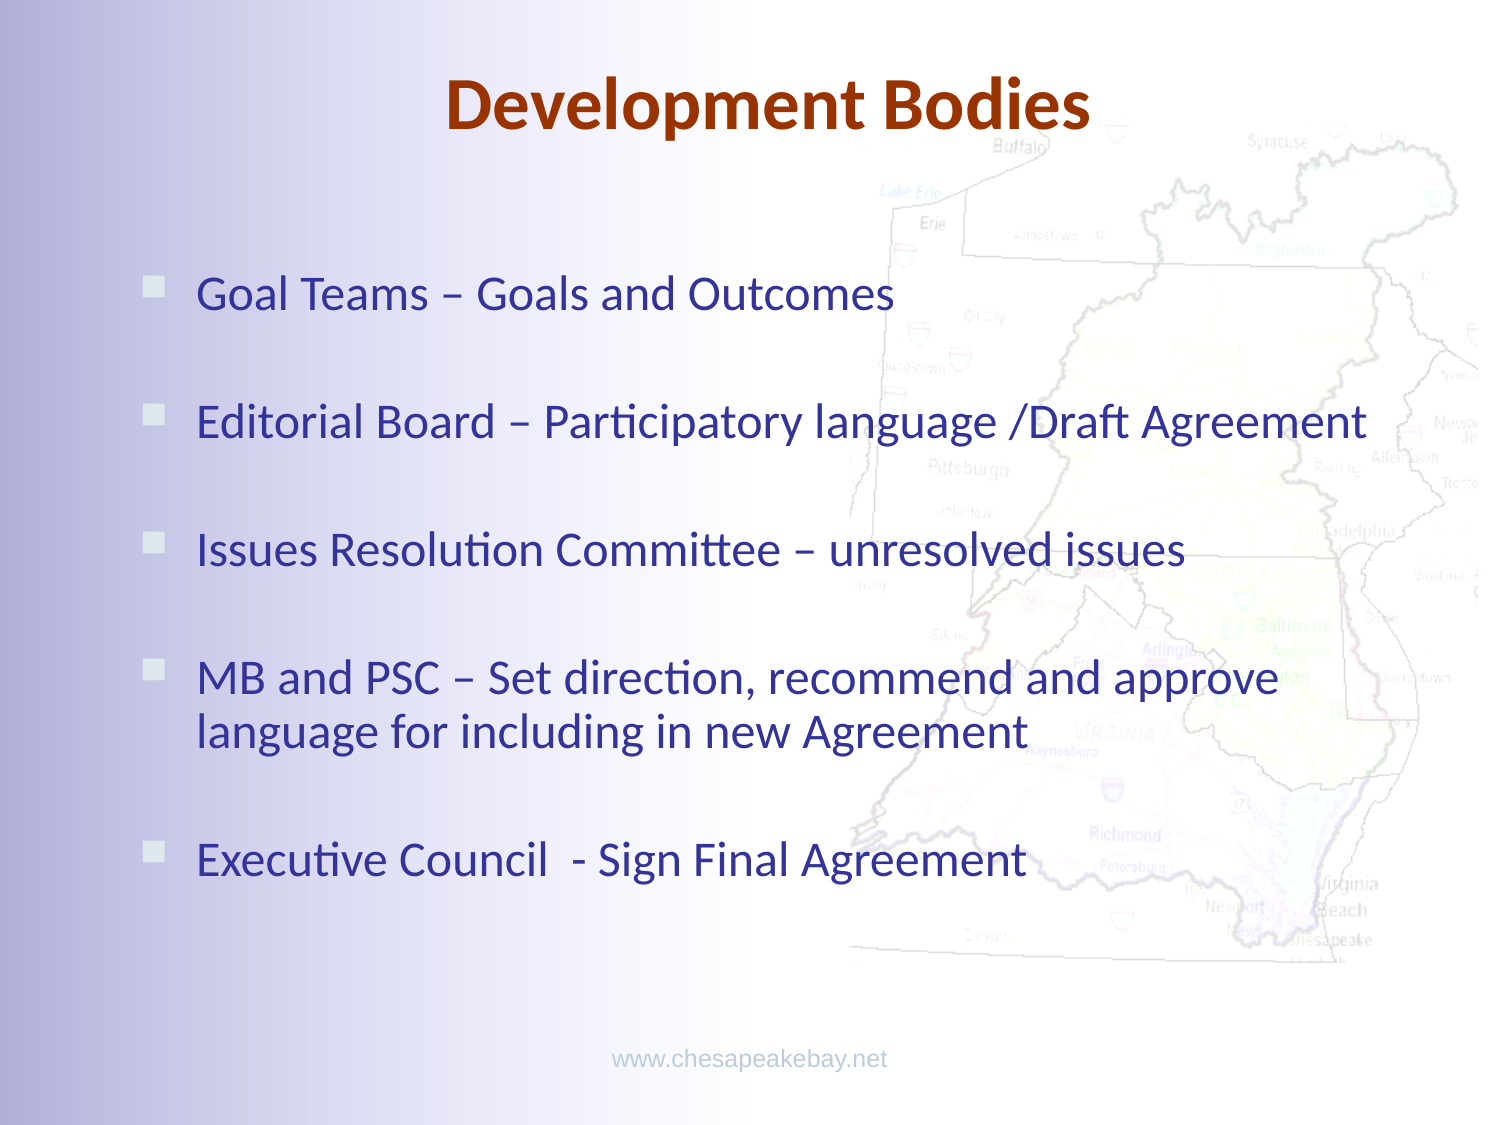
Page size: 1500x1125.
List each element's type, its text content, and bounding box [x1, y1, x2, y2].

footer www.chesapeakebay.net [512, 1042, 988, 1103]
title Development Bodies [212, 49, 1326, 151]
text_box Goal Teams – Goals and Outcomes Editorial Board – Participatory language /Draft Agreement Issues Resolution Committee – unresolved issues MB and PSC – Set direction, recommend and approve language for including in new Agreement Executive Council - Sign Final Agreement [124, 224, 1413, 1025]
